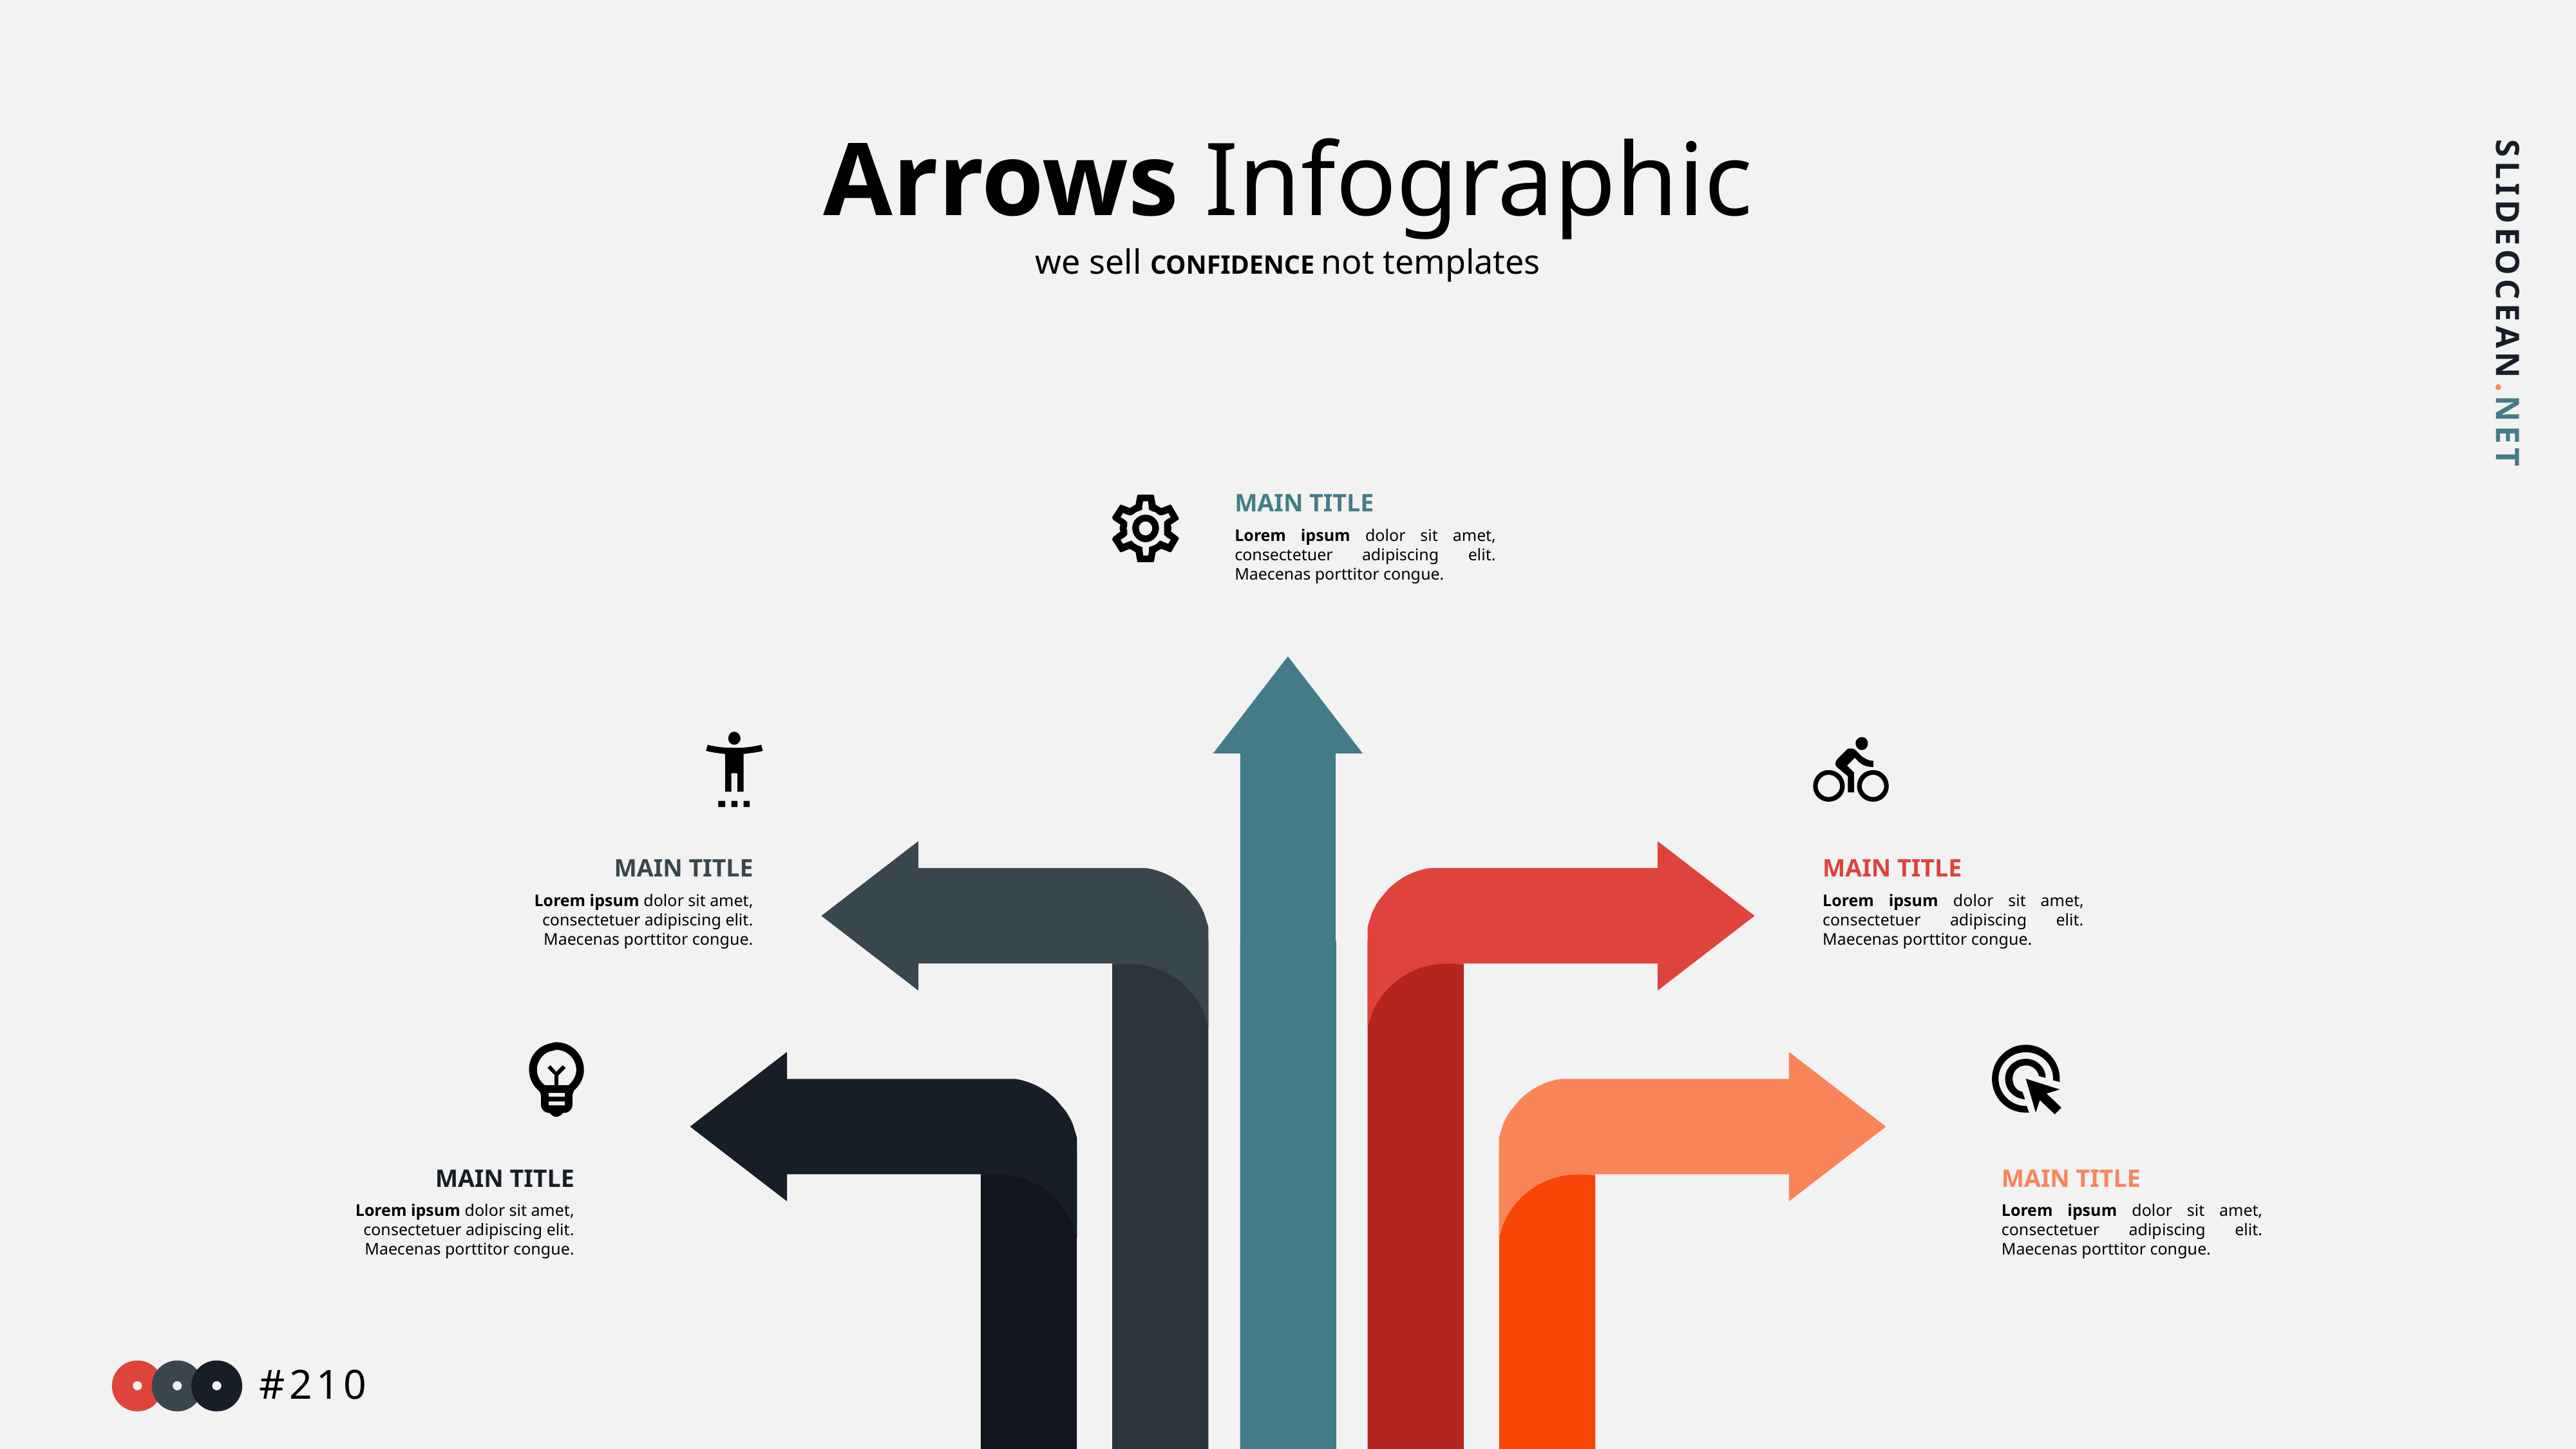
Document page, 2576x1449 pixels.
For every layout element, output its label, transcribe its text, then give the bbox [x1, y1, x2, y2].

text_box [1835, 748, 1873, 793]
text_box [1812, 848, 2094, 954]
text_box [1857, 770, 1889, 802]
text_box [689, 1051, 820, 1449]
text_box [527, 1041, 585, 1117]
text_box [1112, 495, 1179, 562]
text_box [2025, 1078, 2061, 1115]
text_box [1755, 1051, 1887, 1449]
text_box Arrows Infographic [813, 110, 1763, 241]
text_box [1991, 1157, 2273, 1265]
text_box [1992, 1045, 2060, 1113]
text_box we sell CONFIDENCE not templates [1026, 241, 1550, 285]
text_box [1367, 840, 1755, 1449]
text_box [718, 800, 726, 808]
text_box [820, 840, 1209, 1449]
text_box [743, 800, 750, 808]
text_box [482, 848, 764, 954]
text_box [1211, 654, 1365, 1449]
text_box [1813, 770, 1845, 802]
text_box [1225, 482, 1506, 589]
text_box [706, 744, 763, 792]
text_box #210 [259, 1359, 402, 1408]
text_box [728, 732, 741, 745]
text_box [731, 800, 738, 808]
text_box [1855, 737, 1868, 750]
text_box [303, 1157, 585, 1265]
